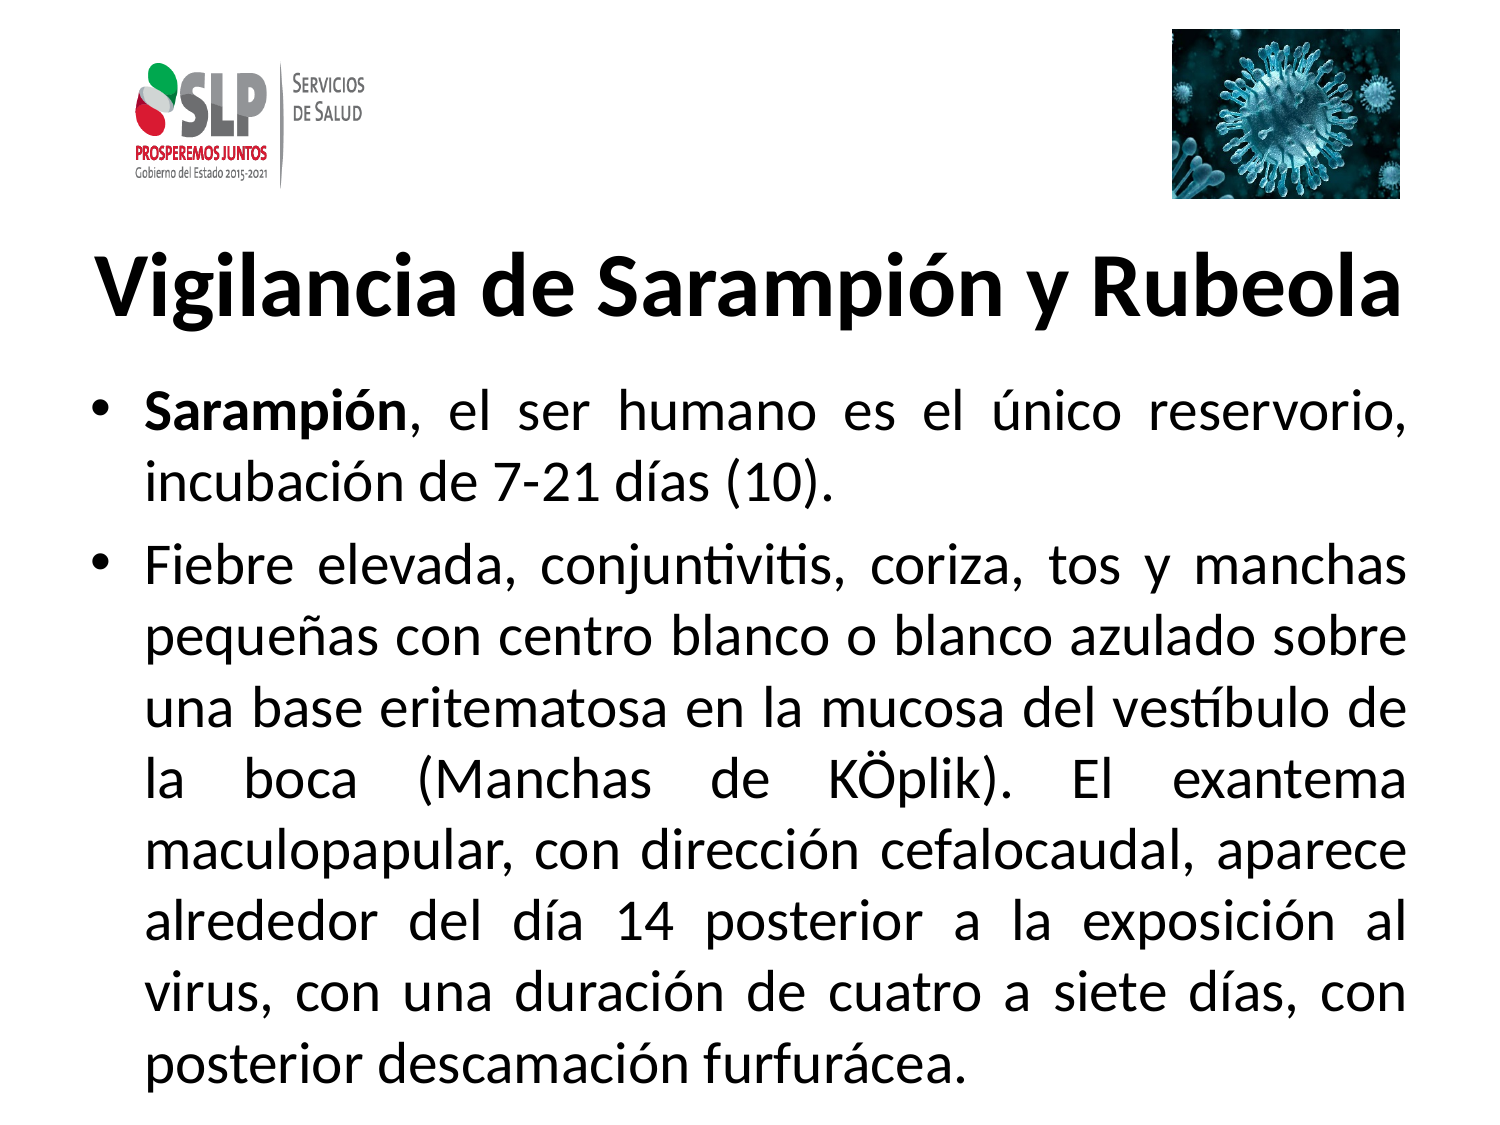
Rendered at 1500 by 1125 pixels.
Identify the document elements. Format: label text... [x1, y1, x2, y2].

title Vigilancia de Sarampión y Rubeola [75, 186, 1425, 363]
list Sarampión, el ser humano es el único reservorio, incubación de 7-21 días (10). Fiebre elevada, conjuntivitis, coriza, tos y manchas pequeñas con centro blanco o blanco azulado sobre una base eritematosa en la mucosa del vestíbulo de la boca (Manchas de KÖplik). El exantema maculopapular, con dirección cefalocaudal, aparece alrededor del día 14 posterior a la exposición al virus, con una duración de cuatro a siete días, con posterior descamación furfurácea. [75, 363, 1425, 1106]
picture [100, 29, 390, 199]
picture [1172, 29, 1400, 199]
